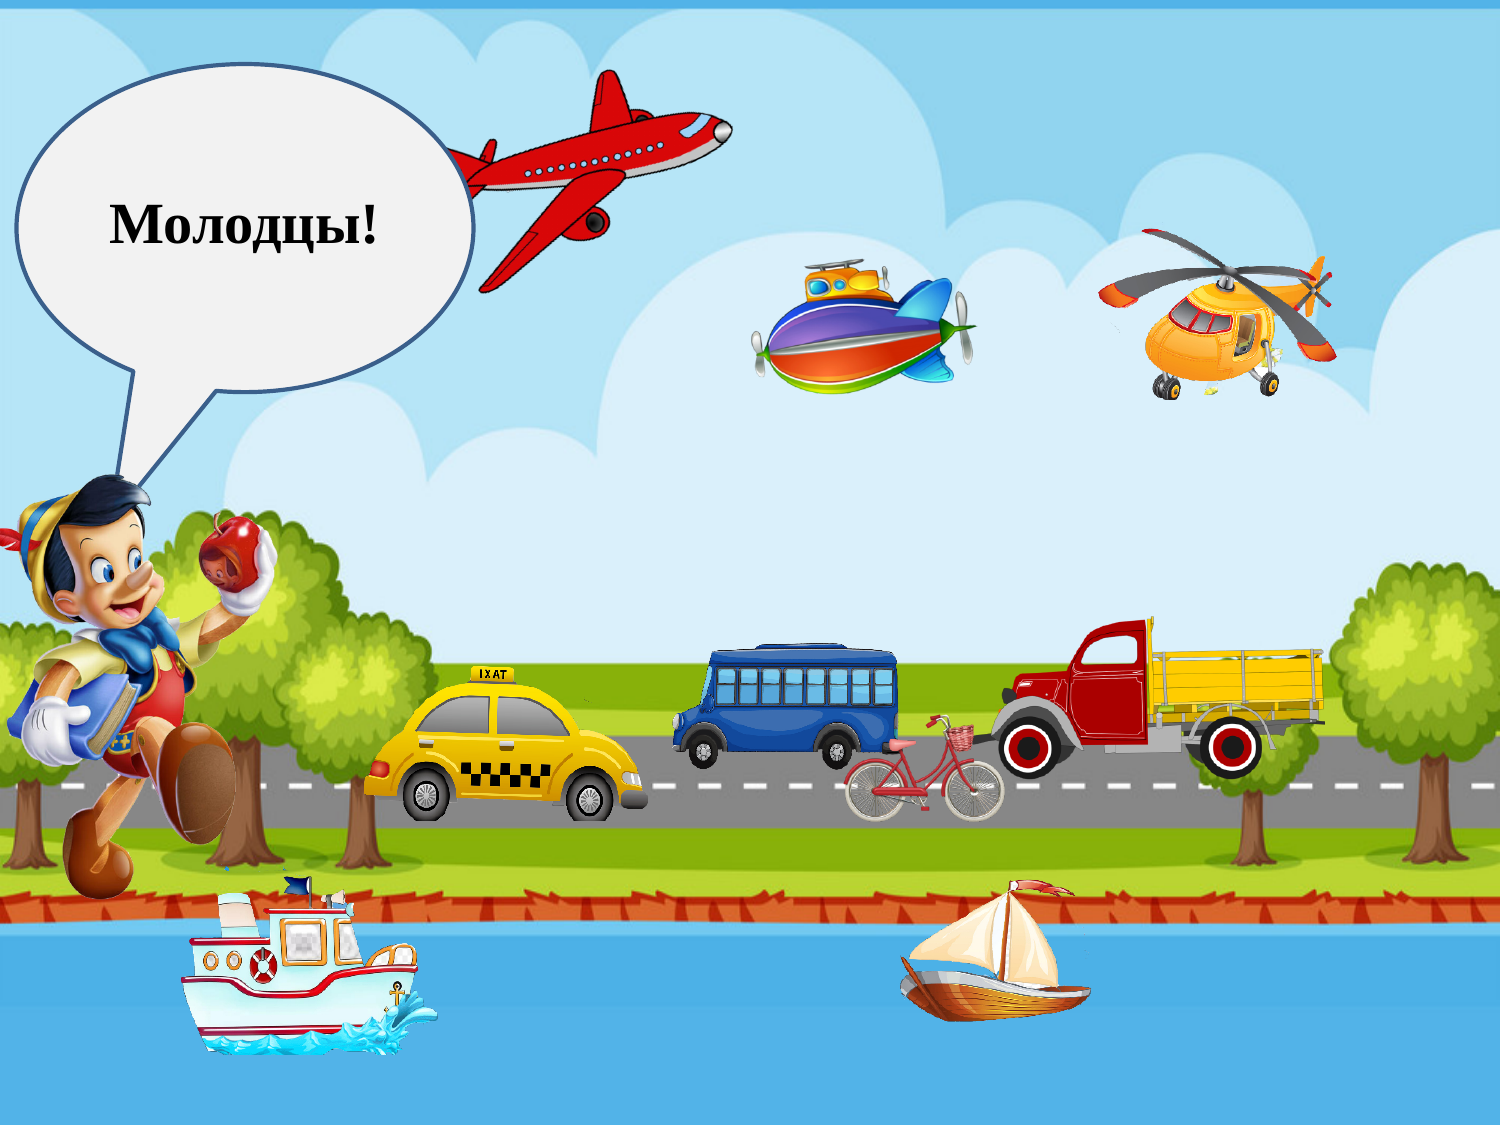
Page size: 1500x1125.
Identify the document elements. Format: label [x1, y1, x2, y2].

text_box [152, 70, 1343, 1055]
picture [0, 468, 294, 904]
text_box [0, 0, 1500, 1125]
